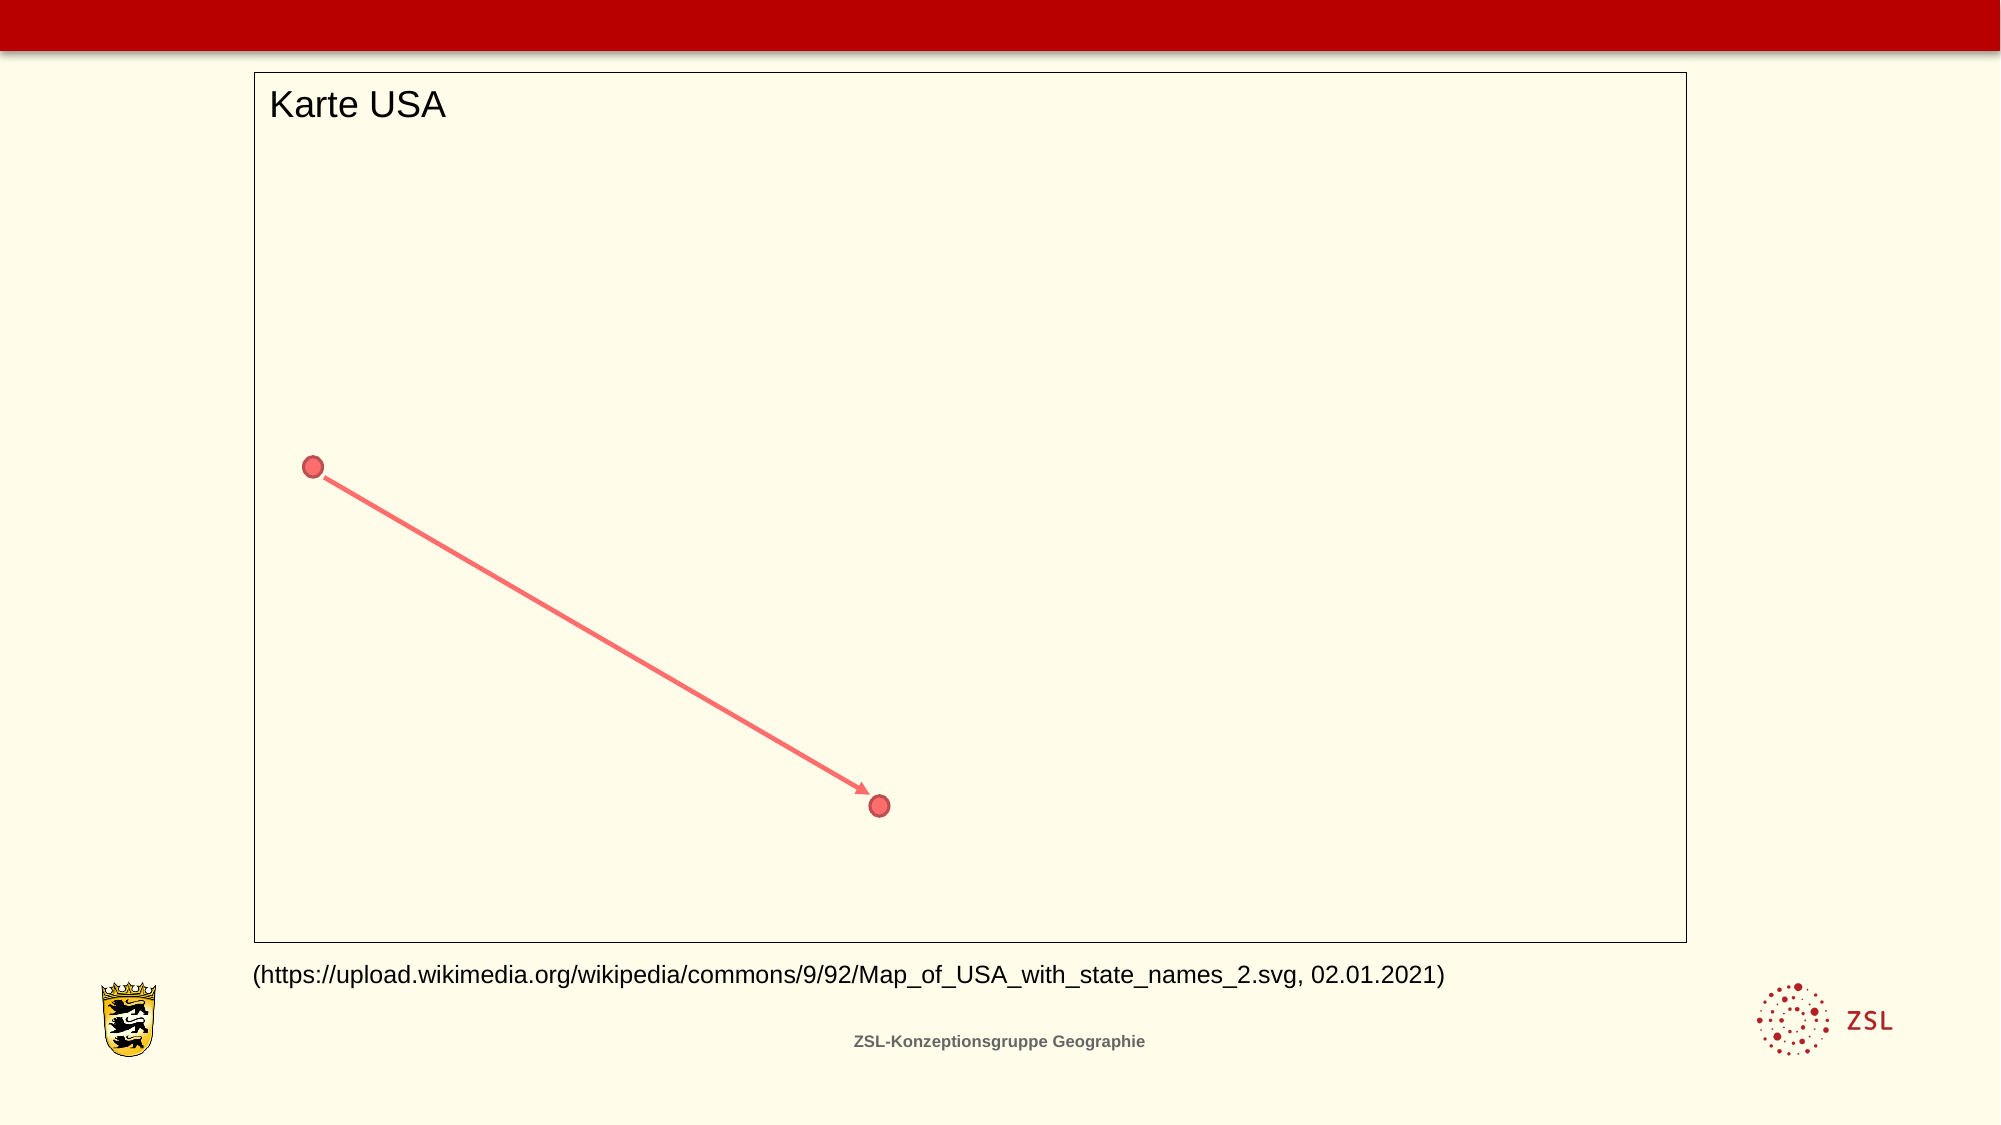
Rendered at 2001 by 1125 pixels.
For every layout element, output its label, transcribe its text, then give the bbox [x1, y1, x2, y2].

text_box Karte USA [254, 72, 1687, 943]
text_box (https://upload.wikimedia.org/wikipedia/commons/9/92/Map_of_USA_with_state_names_2.svg, 02.01.2021) [237, 951, 1704, 997]
picture [99, 979, 158, 1059]
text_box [323, 476, 871, 795]
footer ZSL-Konzeptionsgruppe Geographie [704, 1023, 1296, 1083]
